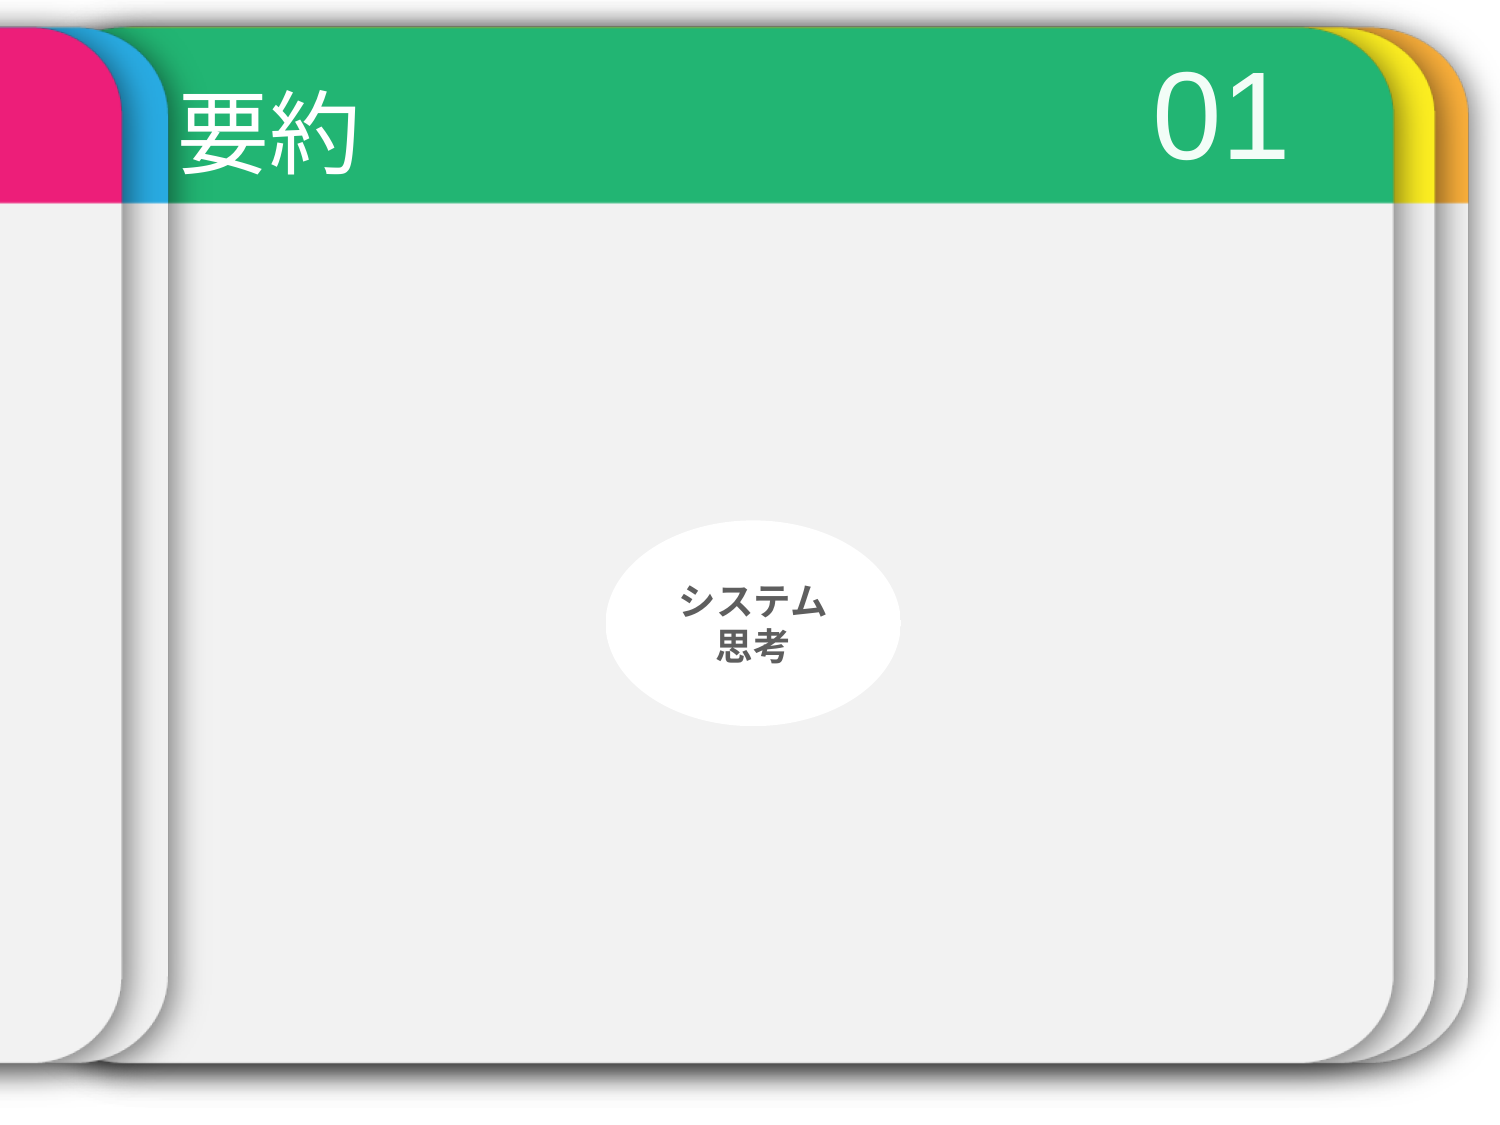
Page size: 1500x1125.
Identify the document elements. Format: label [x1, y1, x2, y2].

picture [0, 0, 1500, 1125]
text_box [162, 211, 1344, 1035]
